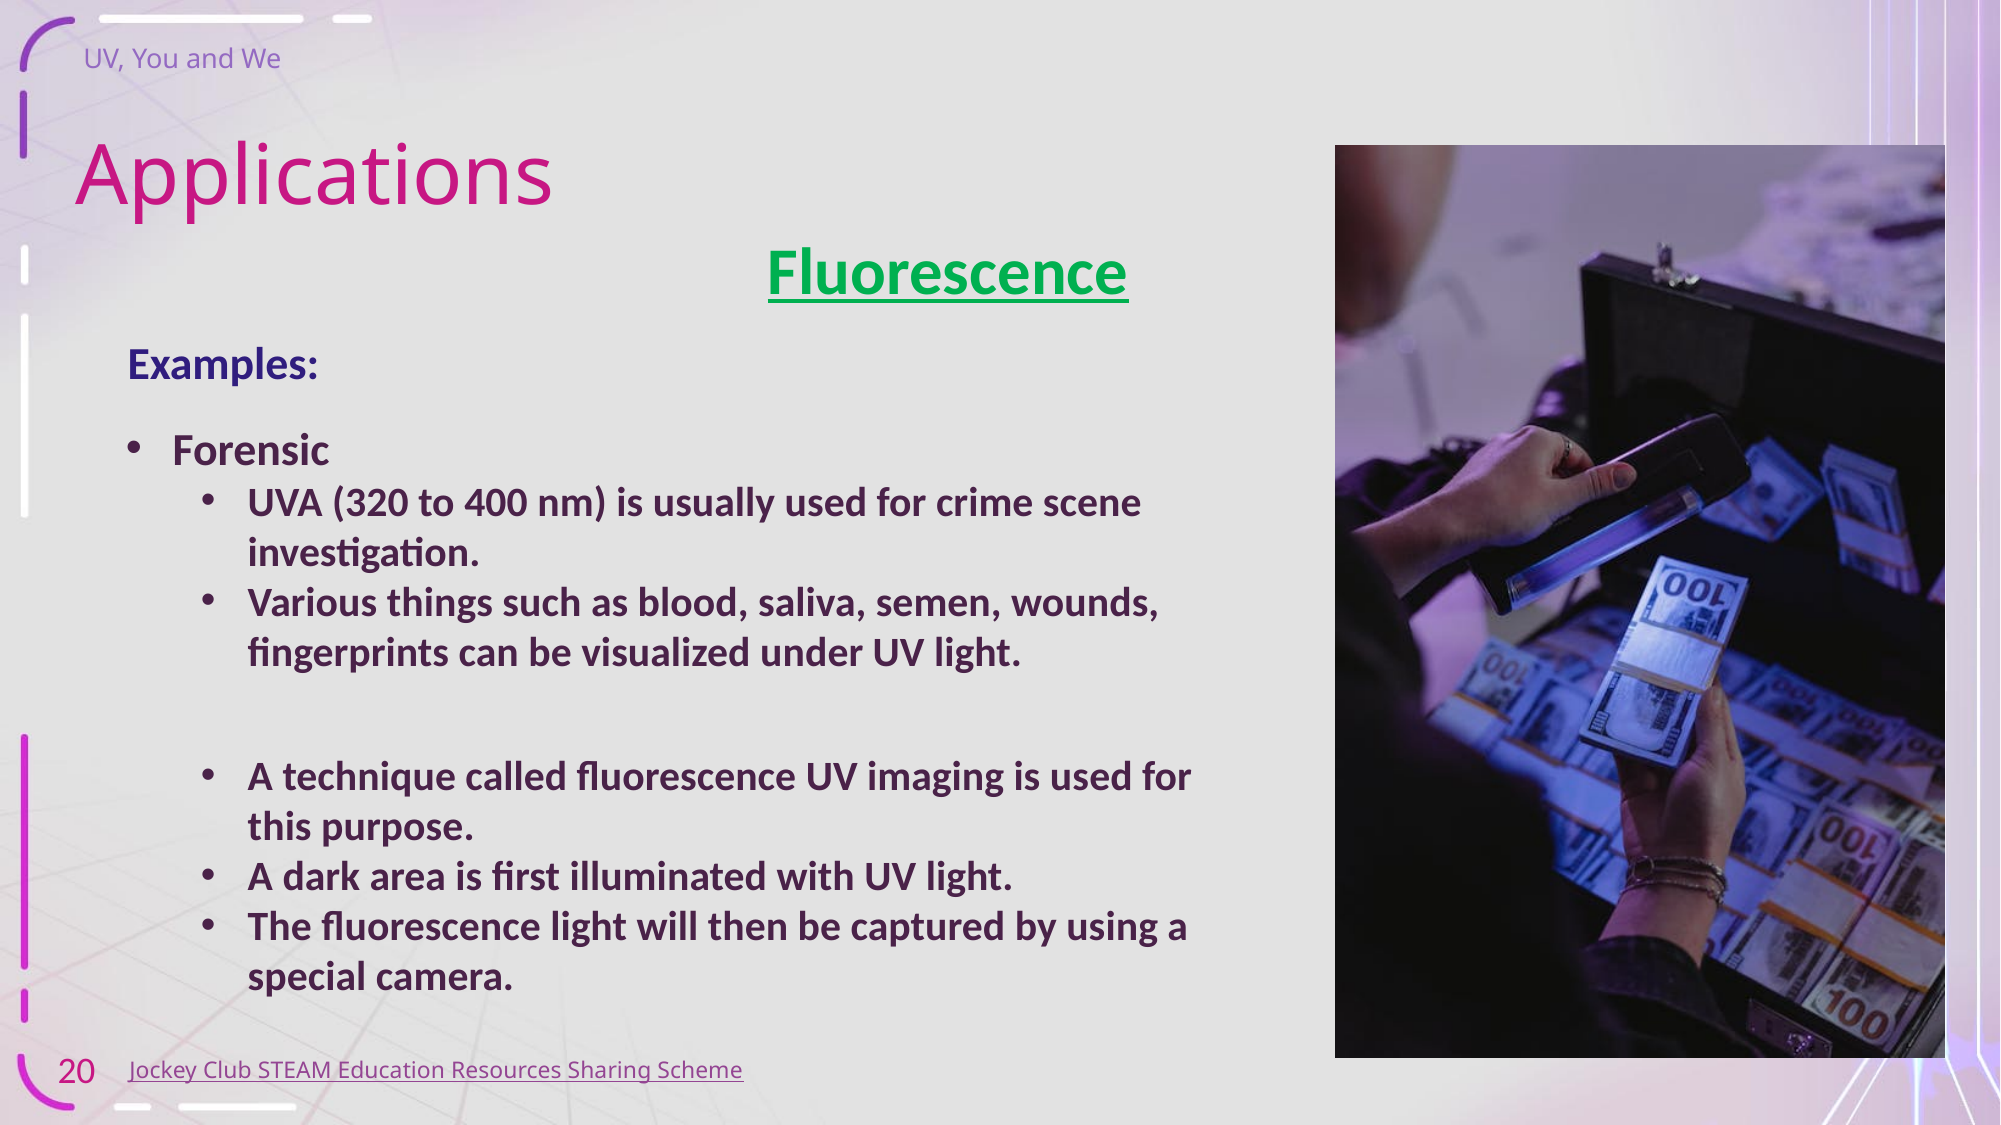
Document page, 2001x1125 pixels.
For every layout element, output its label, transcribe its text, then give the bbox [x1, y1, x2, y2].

text_box A technique called fluorescence UV imaging is used for this purpose. A dark area is first illuminated with UV light. The fluorescence light will then be captured by using a special camera. [111, 741, 1272, 1067]
text_box Examples: [112, 326, 335, 397]
text_box Forensic UVA (320 to 400 nm) is usually used for crime scene investigation. Various things such as blood, saliva, semen, wounds, fingerprints can be visualized under UV light. [111, 412, 1241, 732]
picture [0, 0, 2001, 1125]
title Applications [61, 63, 1571, 279]
text_box Fluorescence [752, 220, 1144, 316]
